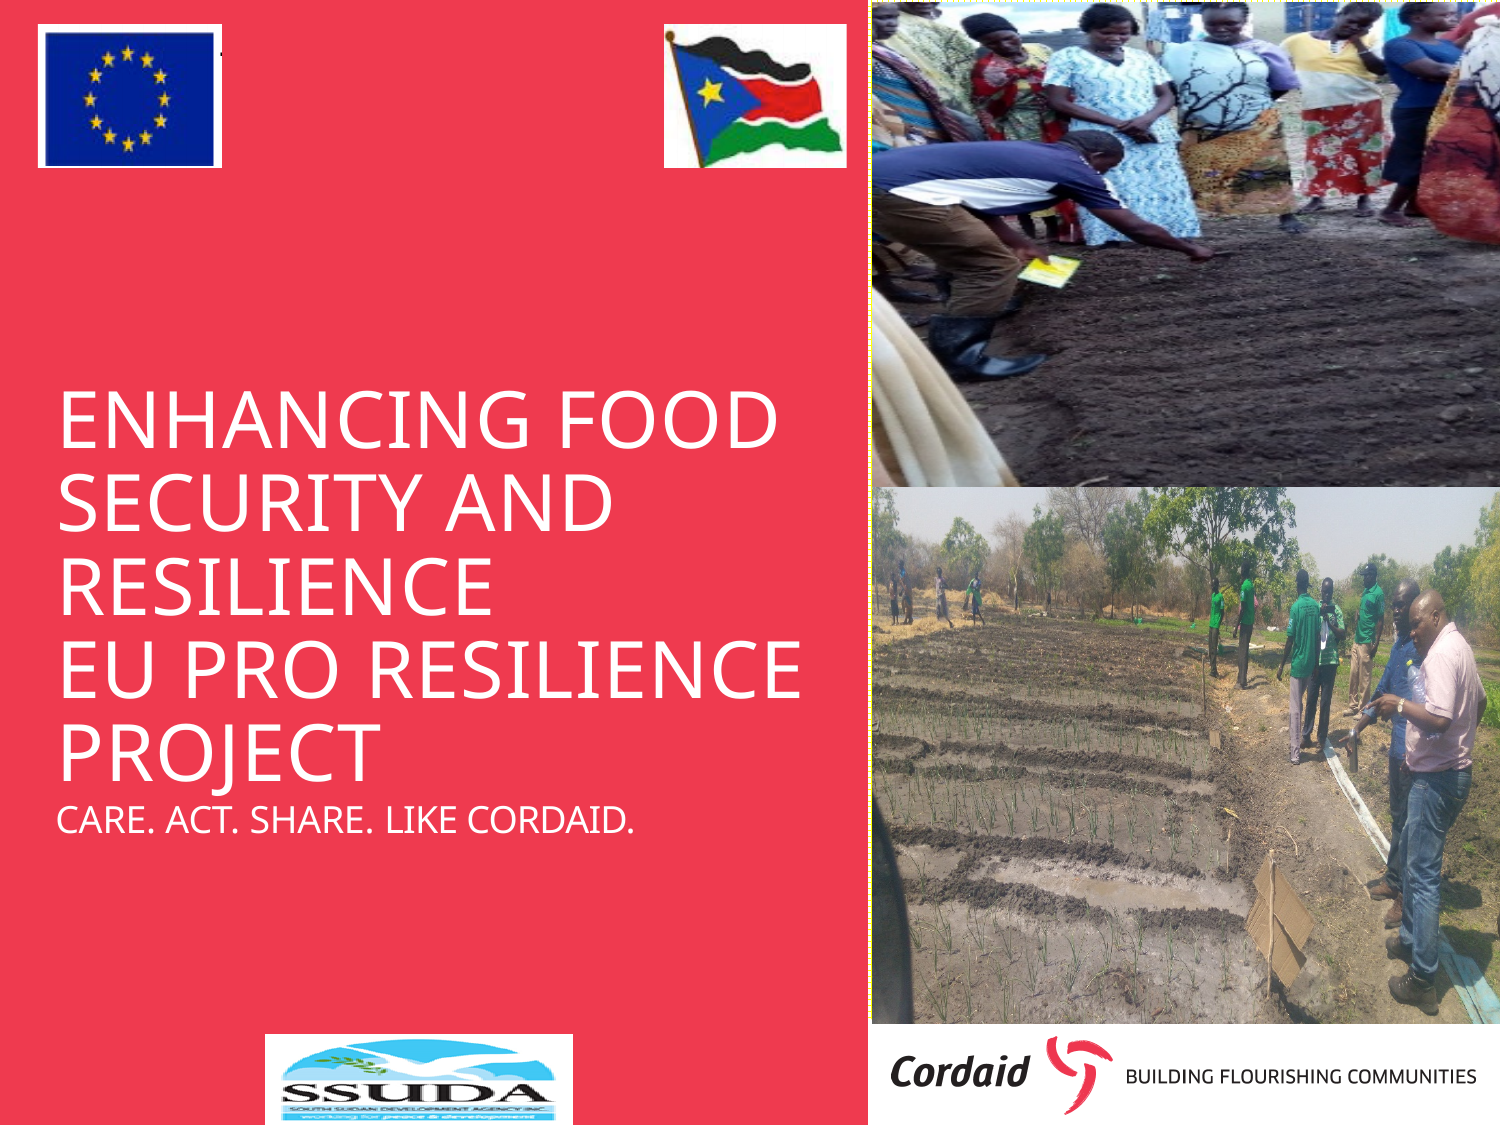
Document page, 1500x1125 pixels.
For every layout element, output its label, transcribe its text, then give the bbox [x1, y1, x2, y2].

picture [871, 2, 1500, 1024]
picture [265, 1034, 574, 1125]
picture [37, 24, 847, 169]
picture [891, 1036, 1476, 1115]
title Enhancing food security and Resilience EU Pro Resilience project [41, 373, 866, 681]
